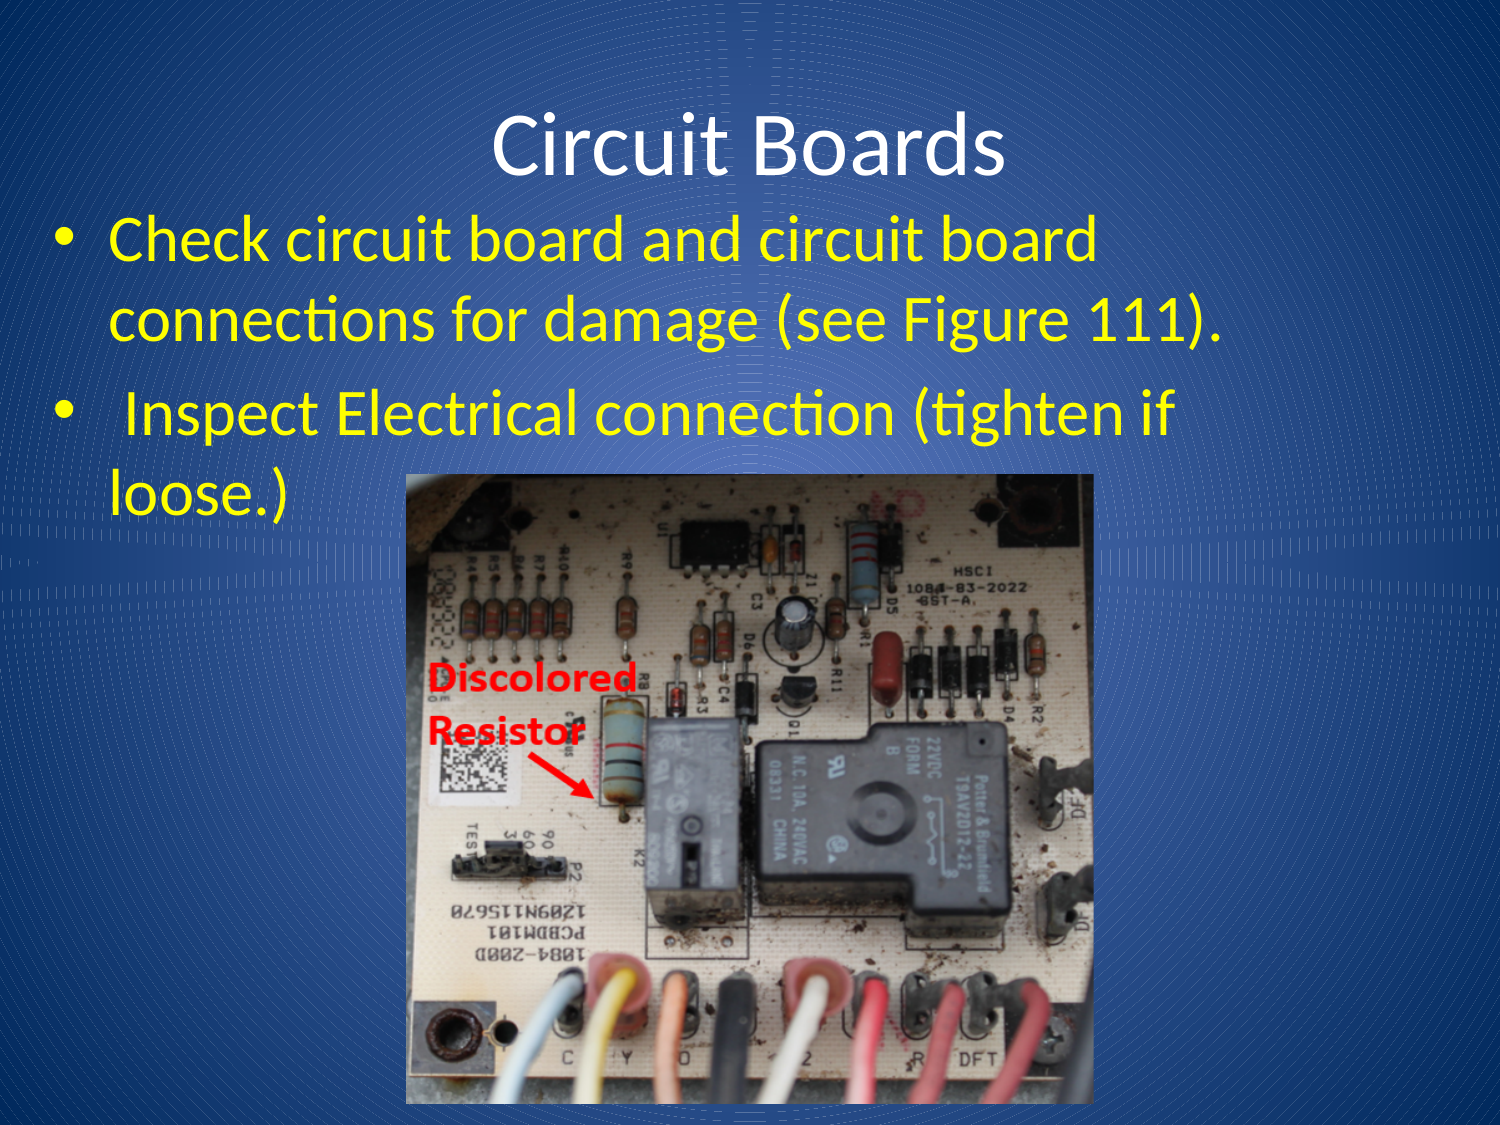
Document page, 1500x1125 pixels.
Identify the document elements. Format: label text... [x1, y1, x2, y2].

title Circuit Boards [75, 45, 1425, 233]
picture [405, 474, 1094, 1104]
list Check circuit board and circuit board connections for damage (see Figure 111). Inspect Electrical connection (tighten if loose.) [37, 187, 1388, 1068]
